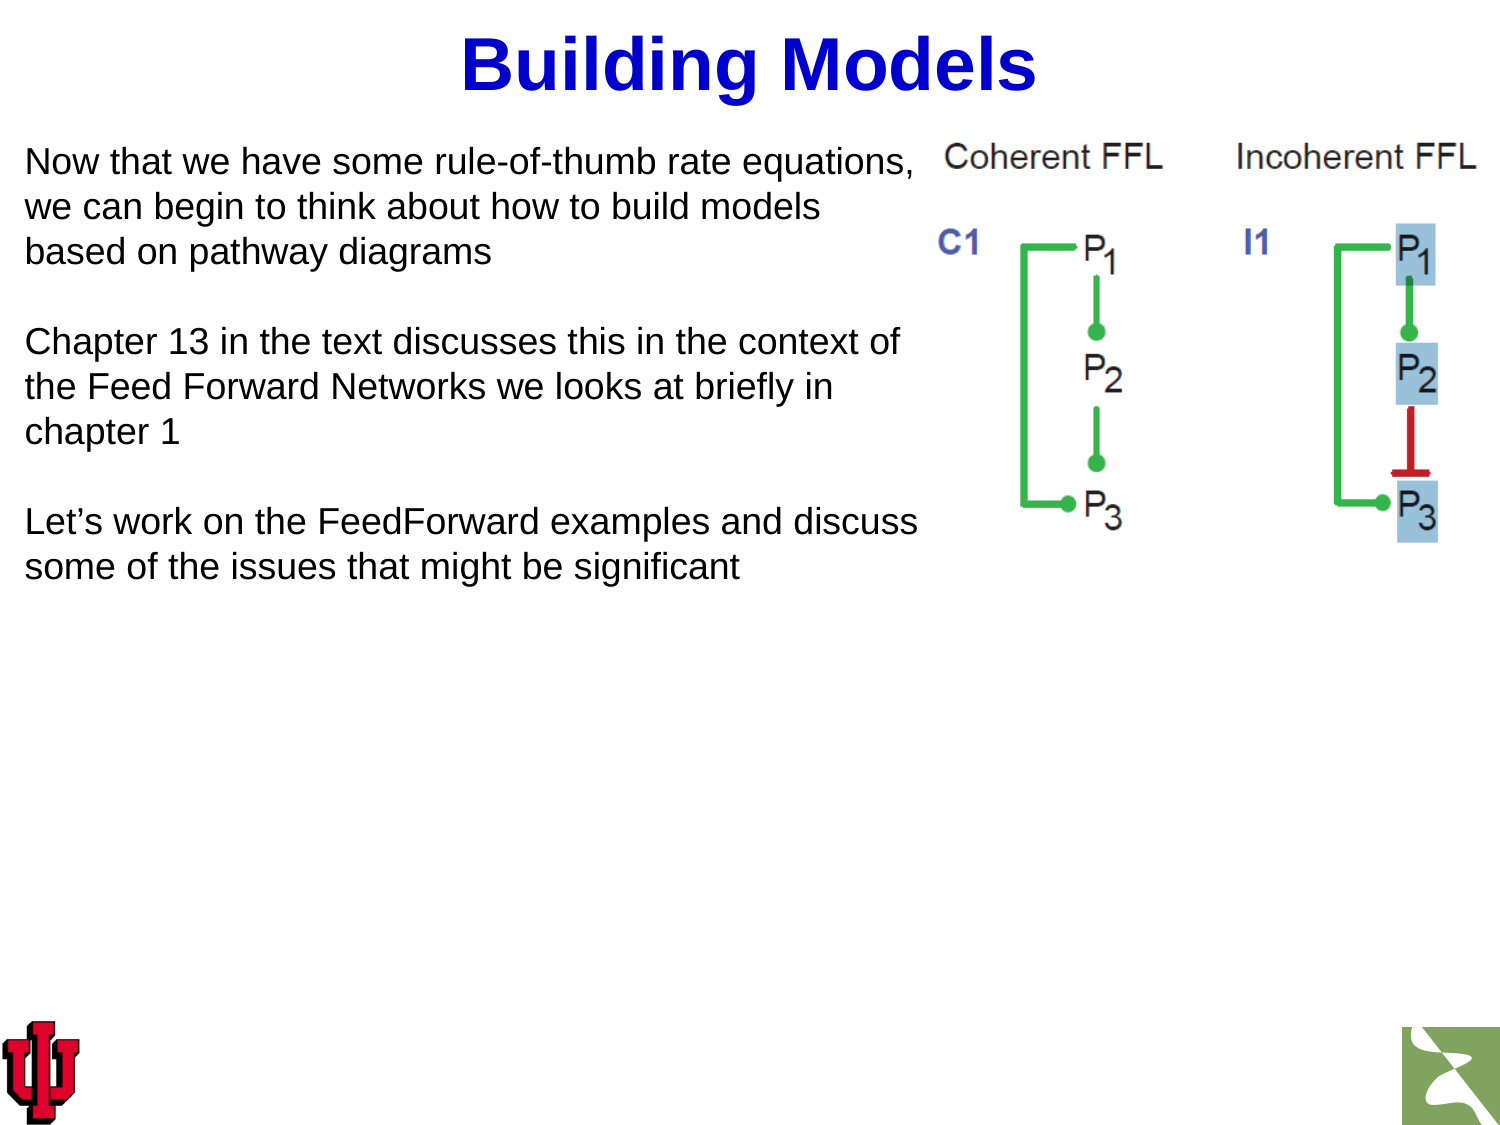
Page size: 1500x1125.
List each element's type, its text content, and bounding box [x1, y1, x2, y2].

text_box Now that we have some rule-of-thumb rate equations, we can begin to think about how to build models based on pathway diagrams Chapter 13 in the text discusses this in the context of the Feed Forward Networks we looks at briefly in chapter 1 Let’s work on the FeedForward examples and discuss some of the issues that might be significant [9, 129, 938, 684]
picture [1402, 1027, 1500, 1125]
picture [0, 1020, 80, 1125]
title Building Models [0, 0, 1500, 130]
picture [919, 128, 1500, 554]
